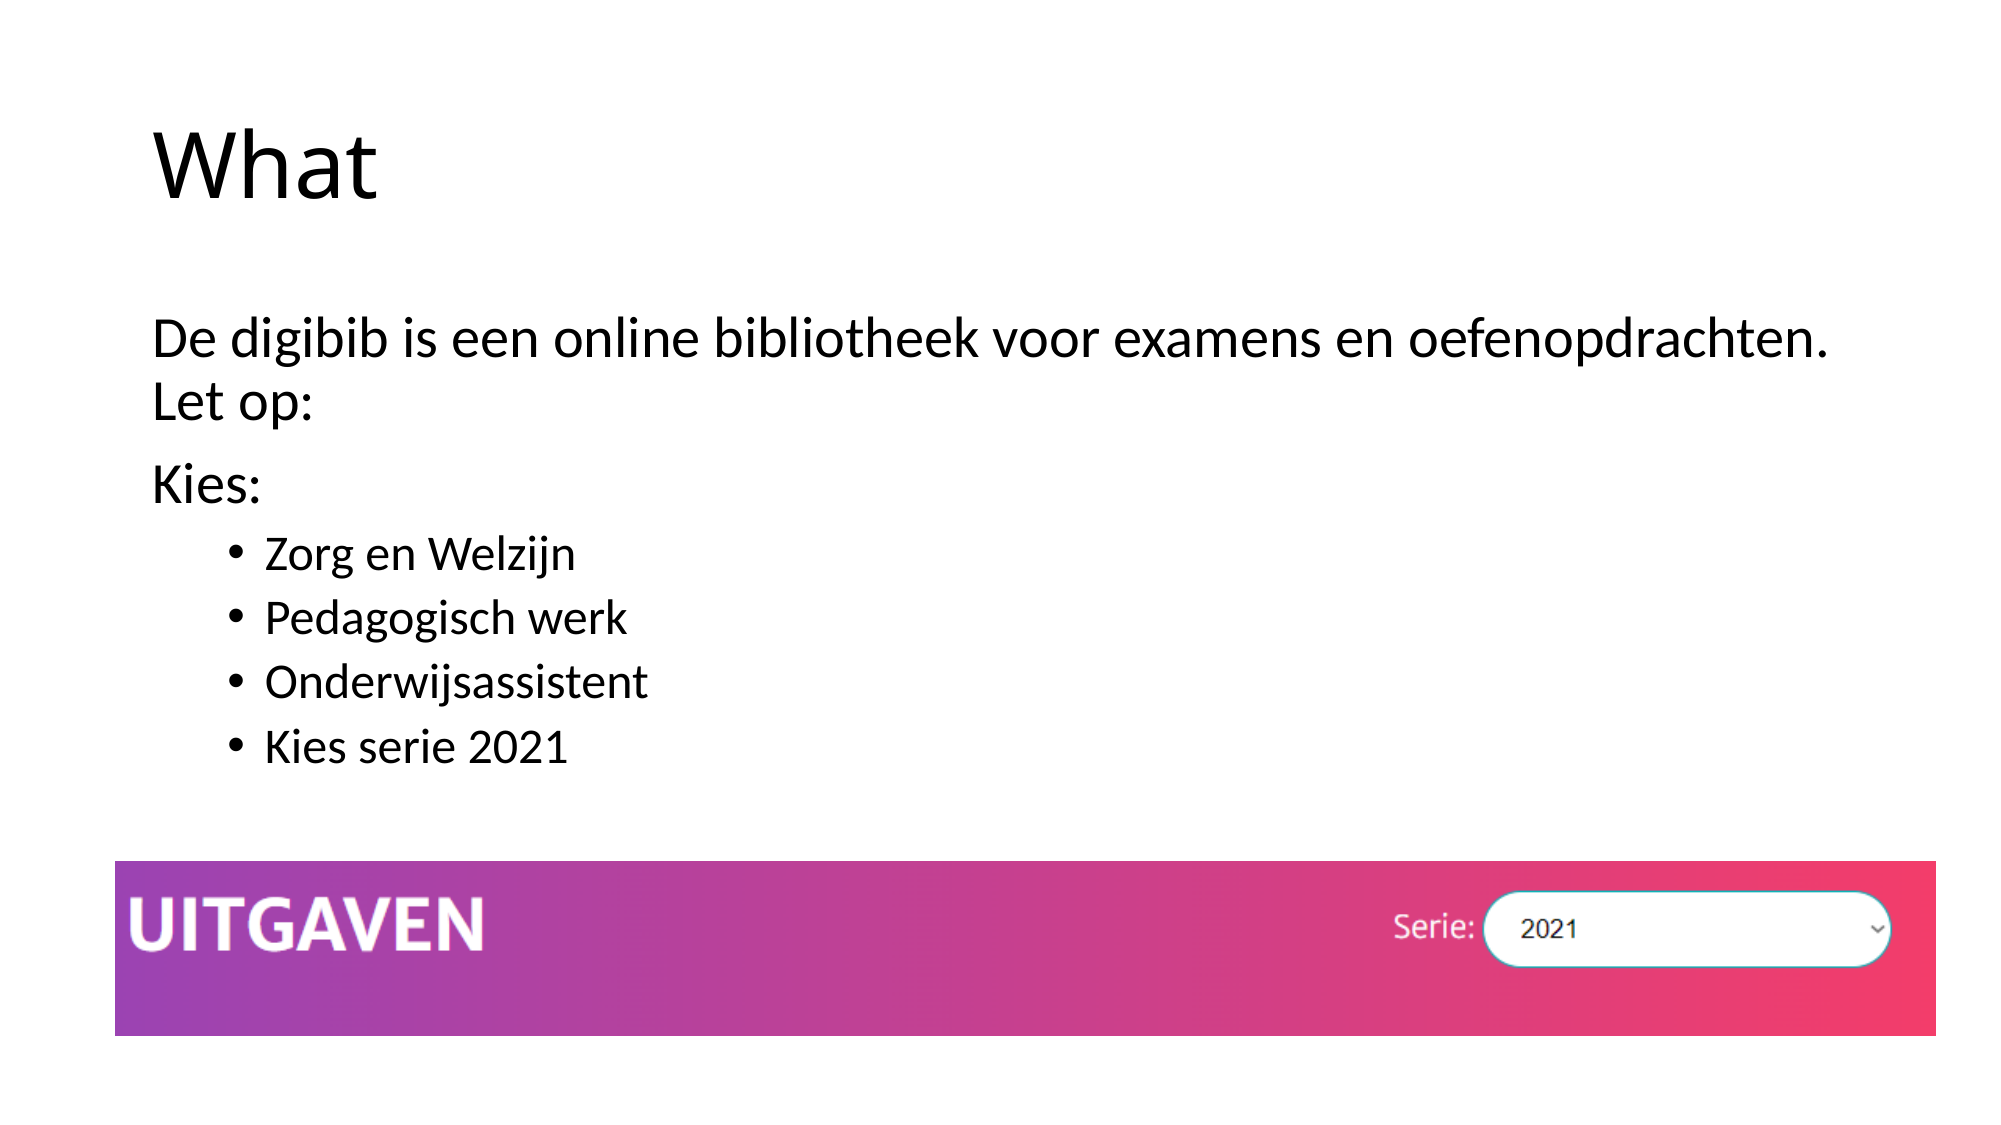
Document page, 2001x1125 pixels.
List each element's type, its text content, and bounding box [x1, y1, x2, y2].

list De digibib is een online bibliotheek voor examens en oefenopdrachten. Let op: Kies: Zorg en Welzijn Pedagogisch werk Onderwijsassistent Kies serie 2021 [137, 299, 1863, 861]
title What [137, 59, 1863, 278]
picture [115, 861, 1936, 1036]
